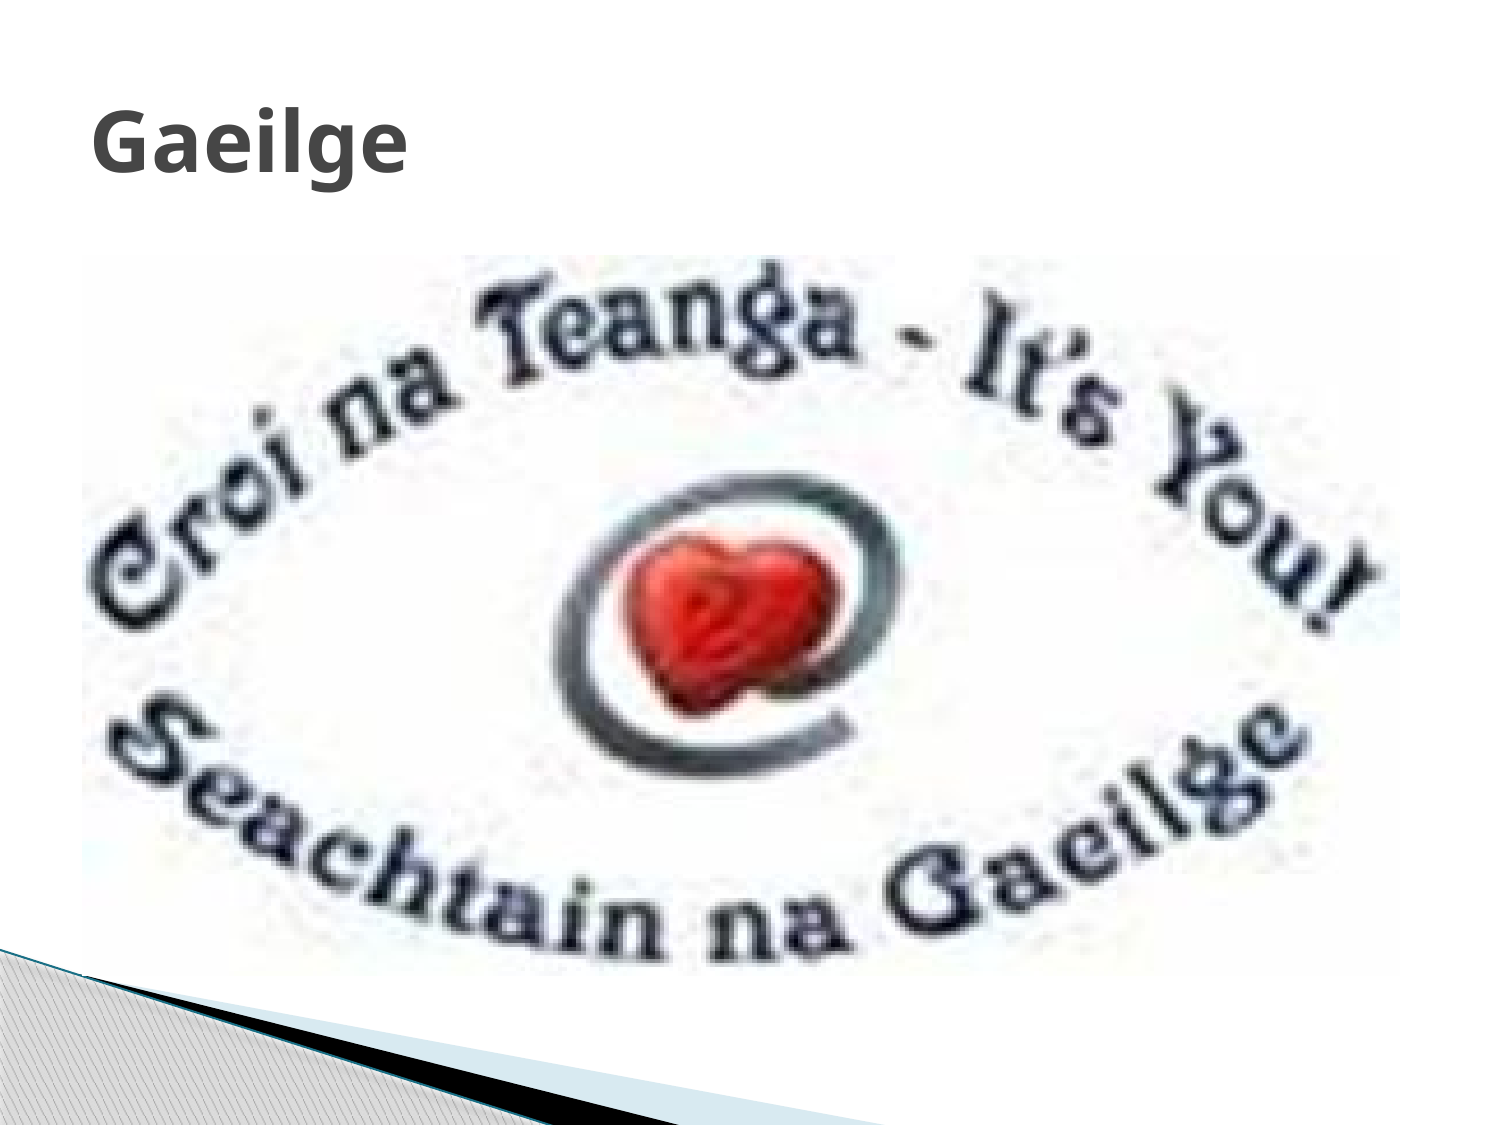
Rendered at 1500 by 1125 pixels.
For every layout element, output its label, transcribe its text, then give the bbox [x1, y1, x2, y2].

title Gaeilge [75, 45, 1425, 233]
picture [81, 255, 1400, 977]
